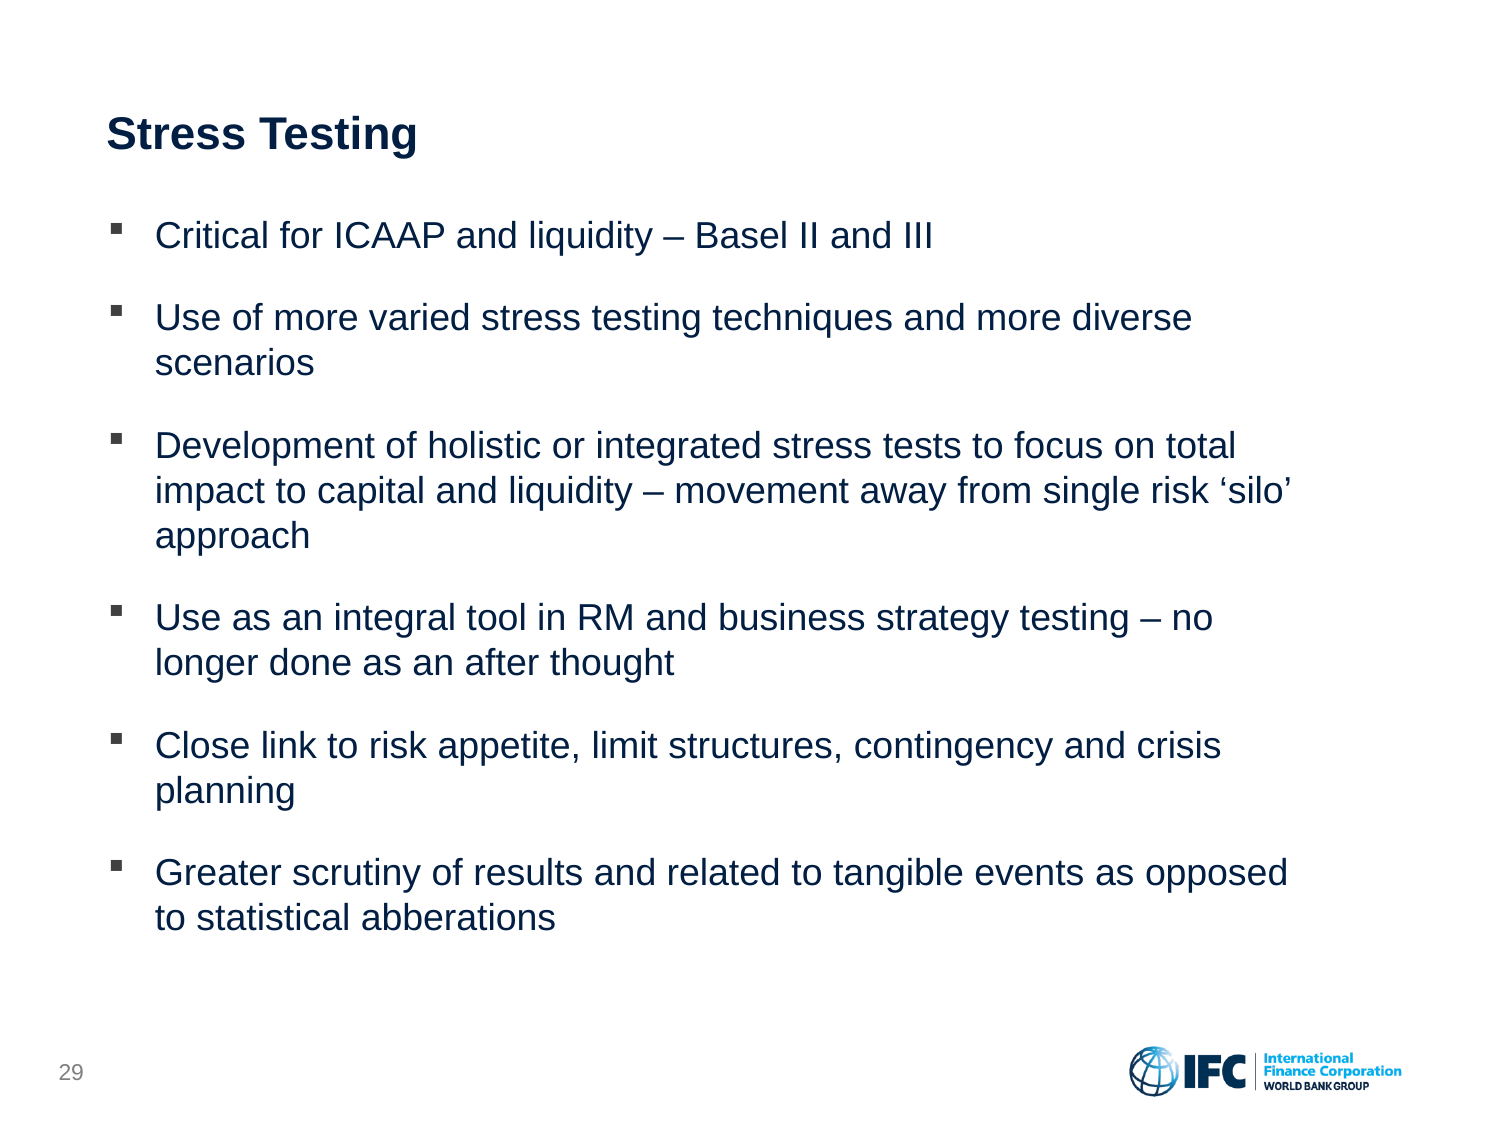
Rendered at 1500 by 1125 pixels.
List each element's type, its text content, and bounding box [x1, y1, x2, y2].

list Critical for ICAAP and liquidity – Basel II and III Use of more varied stress testing techniques and more diverse scenarios Development of holistic or integrated stress tests to focus on total impact to capital and liquidity – movement away from single risk ‘silo’ approach Use as an integral tool in RM and business strategy testing – no longer done as an after thought Close link to risk appetite, limit structures, contingency and crisis planning Greater scrutiny of results and related to tangible events as opposed to statistical abberations [107, 210, 1301, 886]
slide_number 28 [58, 1041, 150, 1101]
picture [1124, 1041, 1447, 1100]
title Stress Testing [106, 107, 1382, 201]
